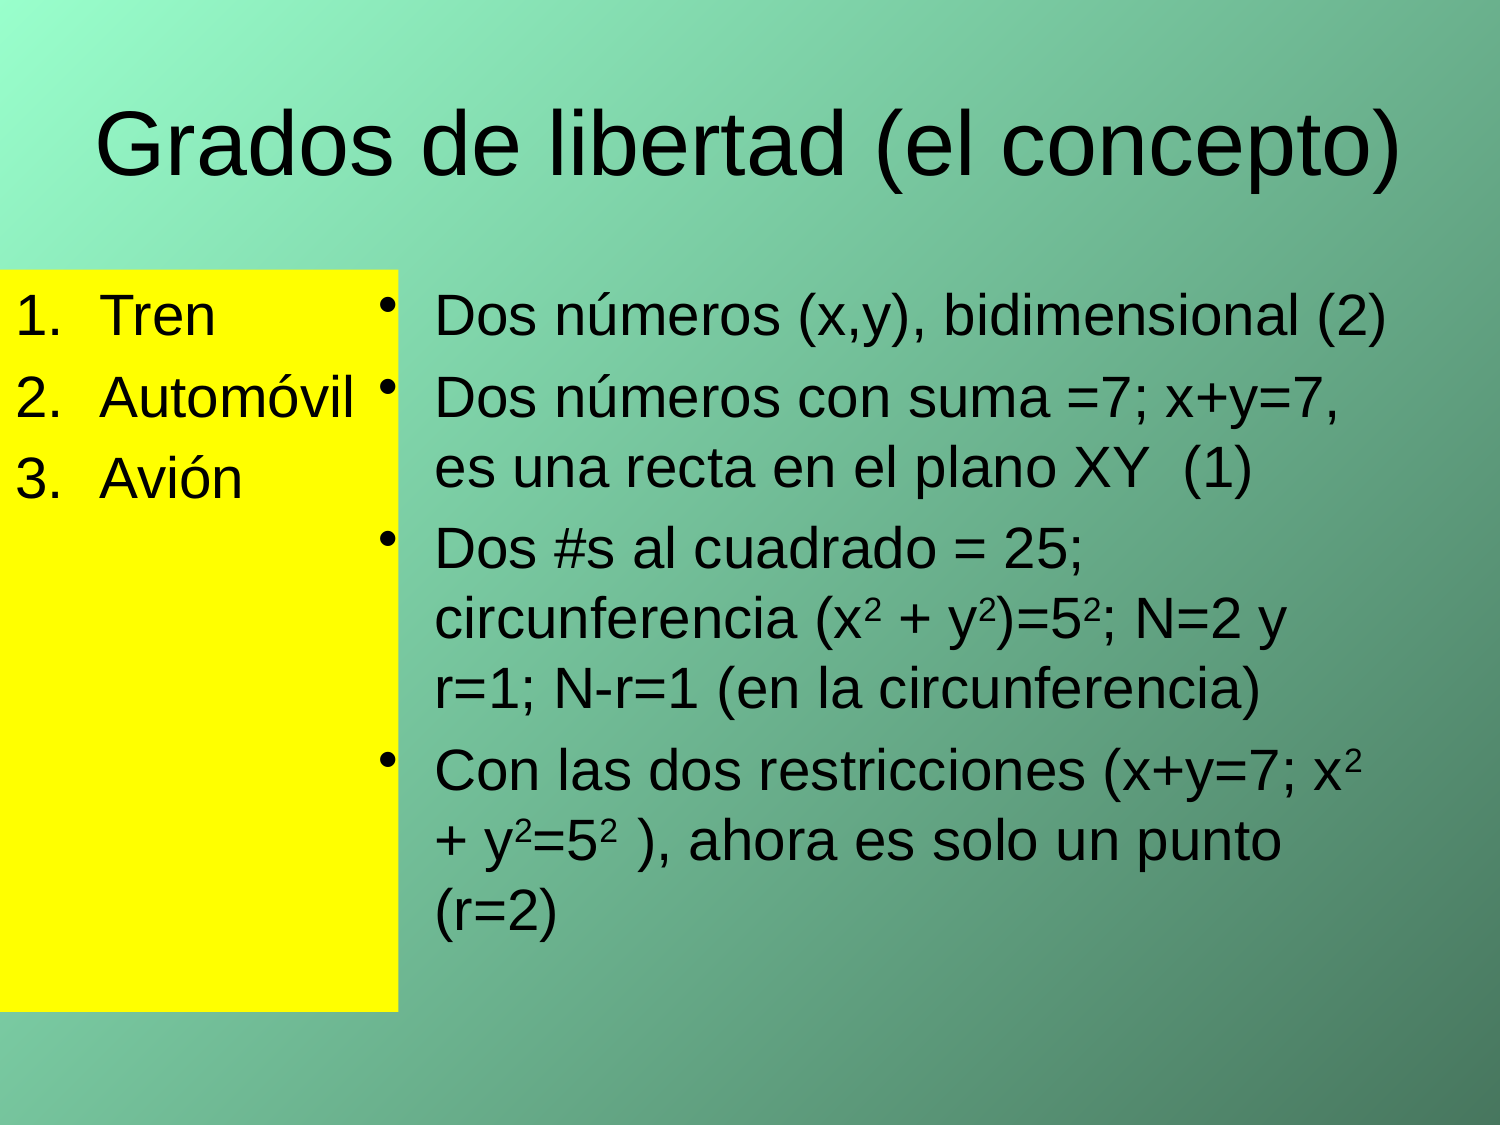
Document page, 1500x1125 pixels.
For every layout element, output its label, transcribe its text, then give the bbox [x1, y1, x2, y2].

list Tren Automóvil Avión [0, 269, 363, 1013]
list Dos números (x,y), bidimensional (2) Dos números con suma =7; x+y=7, es una recta en el plano XY (1) Dos #s al cuadrado = 25; circunferencia (x2 + y2)=52; N=2 y r=1; N-r=1 (en la circunferencia) Con las dos restricciones (x+y=7; x2 + y2=52 ), ahora es solo un punto (r=2) [363, 269, 1419, 1013]
title Grados de libertad (el concepto) [74, 44, 1426, 233]
